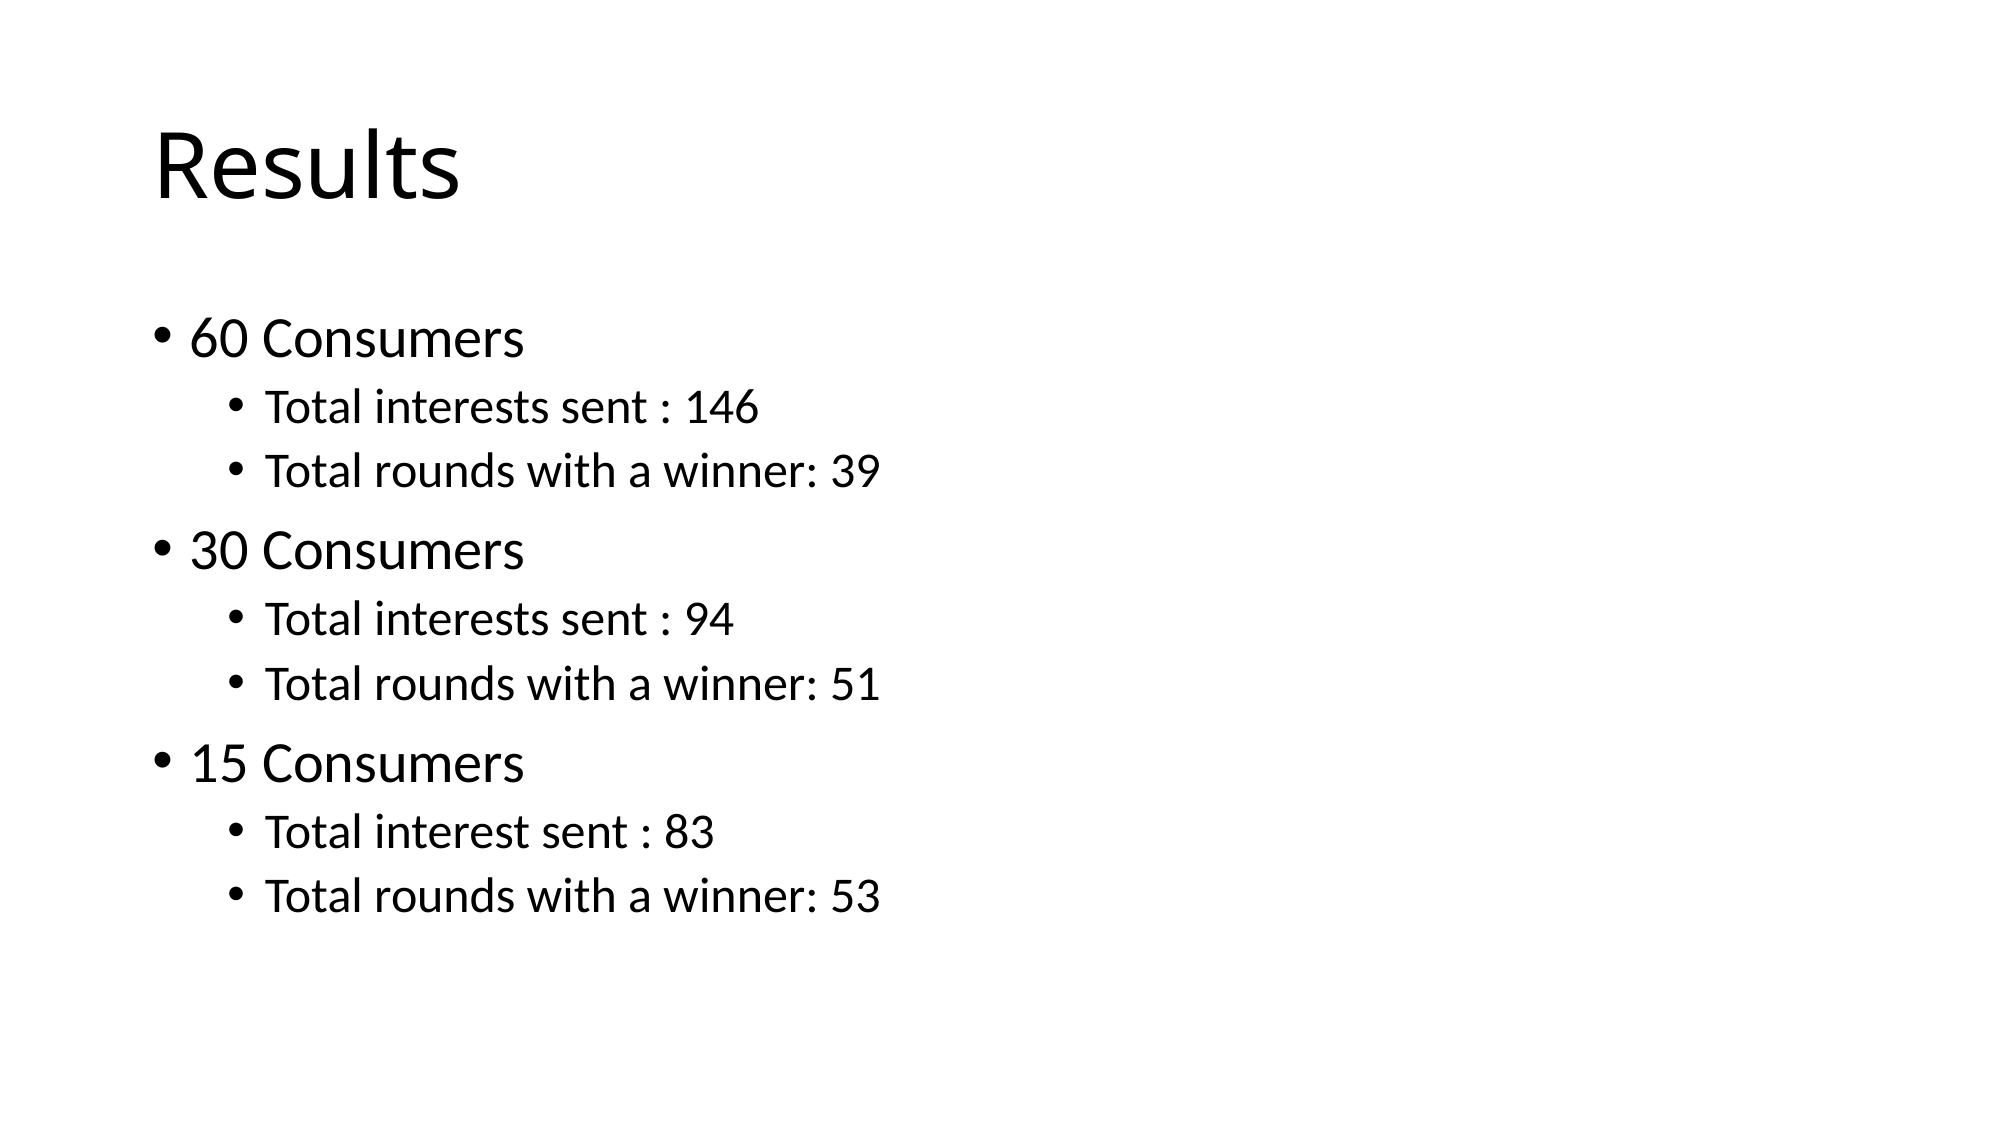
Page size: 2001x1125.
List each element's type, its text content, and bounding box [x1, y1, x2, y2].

list 60 Consumers Total interests sent : 146 Total rounds with a winner: 39 30 Consumers Total interests sent : 94 Total rounds with a winner: 51 15 Consumers Total interest sent : 83 Total rounds with a winner: 53 [137, 299, 1863, 1014]
title Results [137, 59, 1863, 278]
